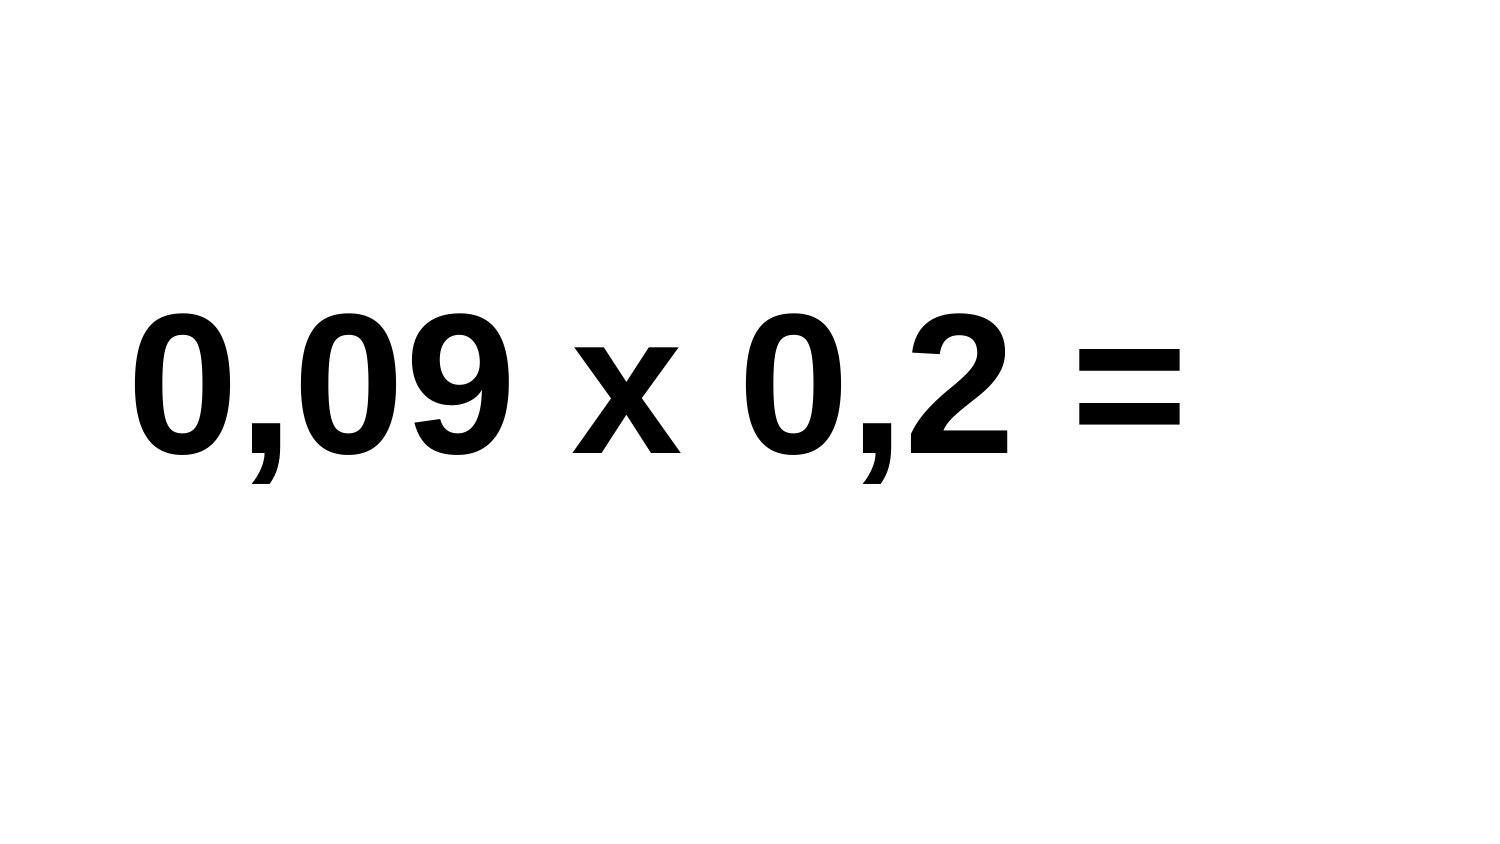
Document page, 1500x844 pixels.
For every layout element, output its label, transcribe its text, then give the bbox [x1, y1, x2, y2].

text_box 0,09 x 0,2 = [112, 318, 1388, 509]
